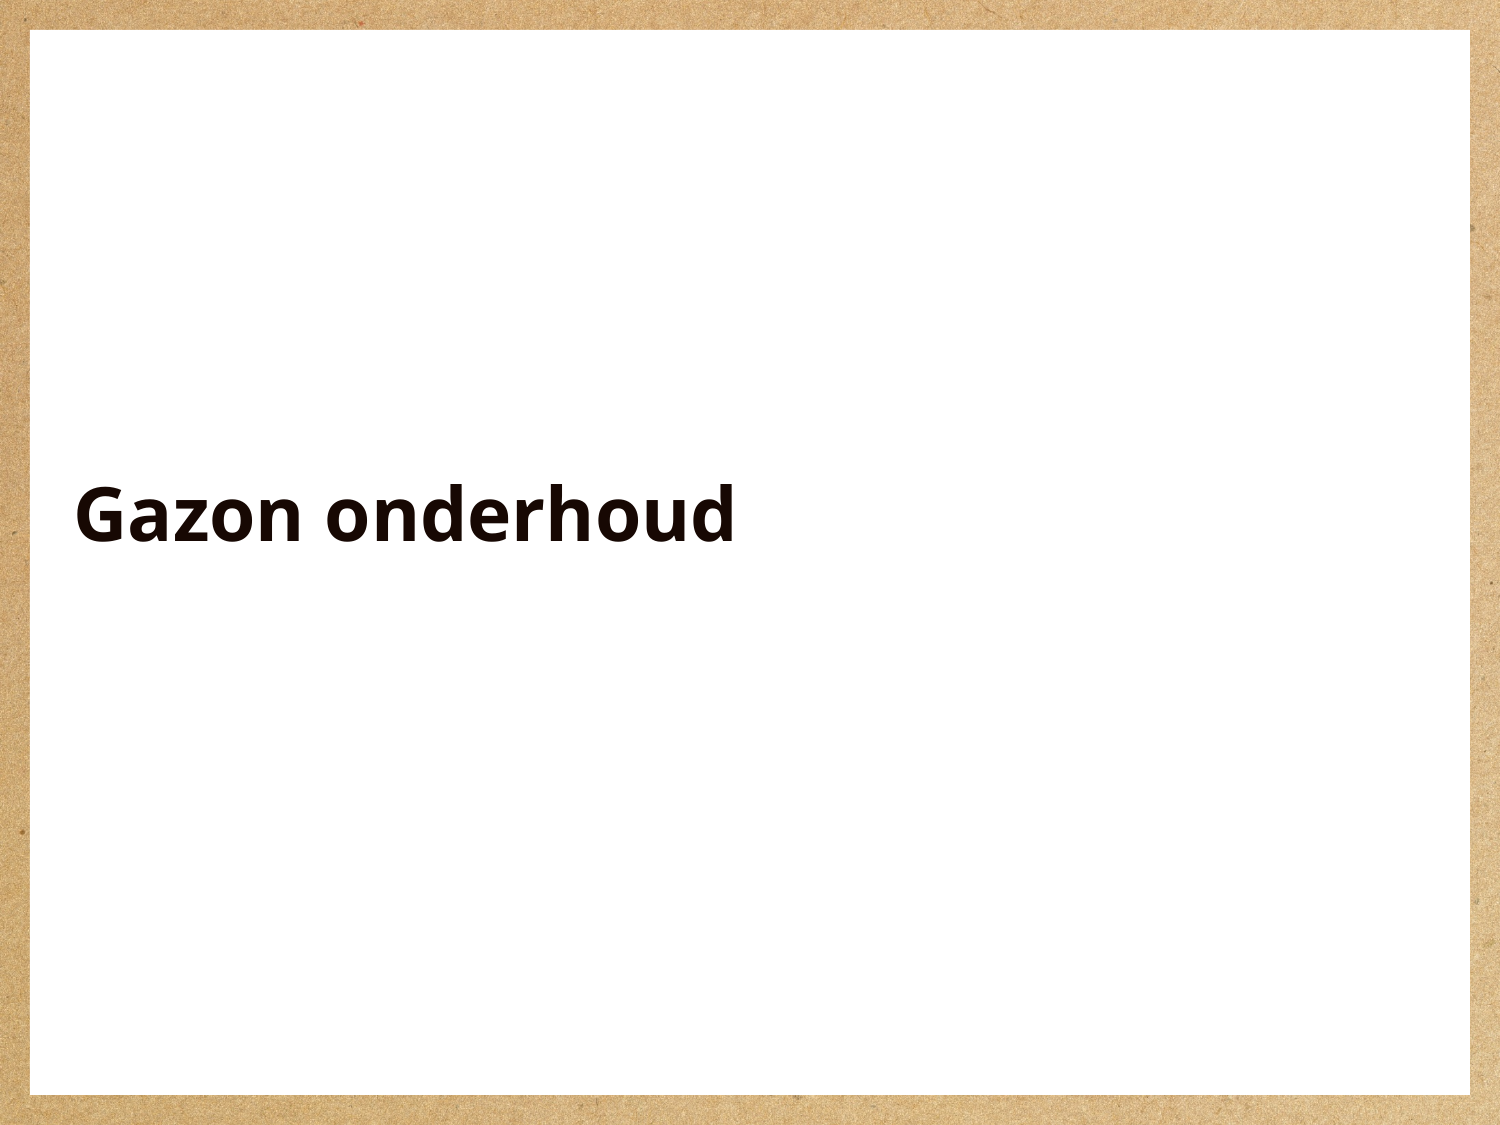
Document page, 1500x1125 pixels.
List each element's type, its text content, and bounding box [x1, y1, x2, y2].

title Gazon onderhoud [58, 468, 1219, 680]
picture [0, 0, 1500, 1125]
